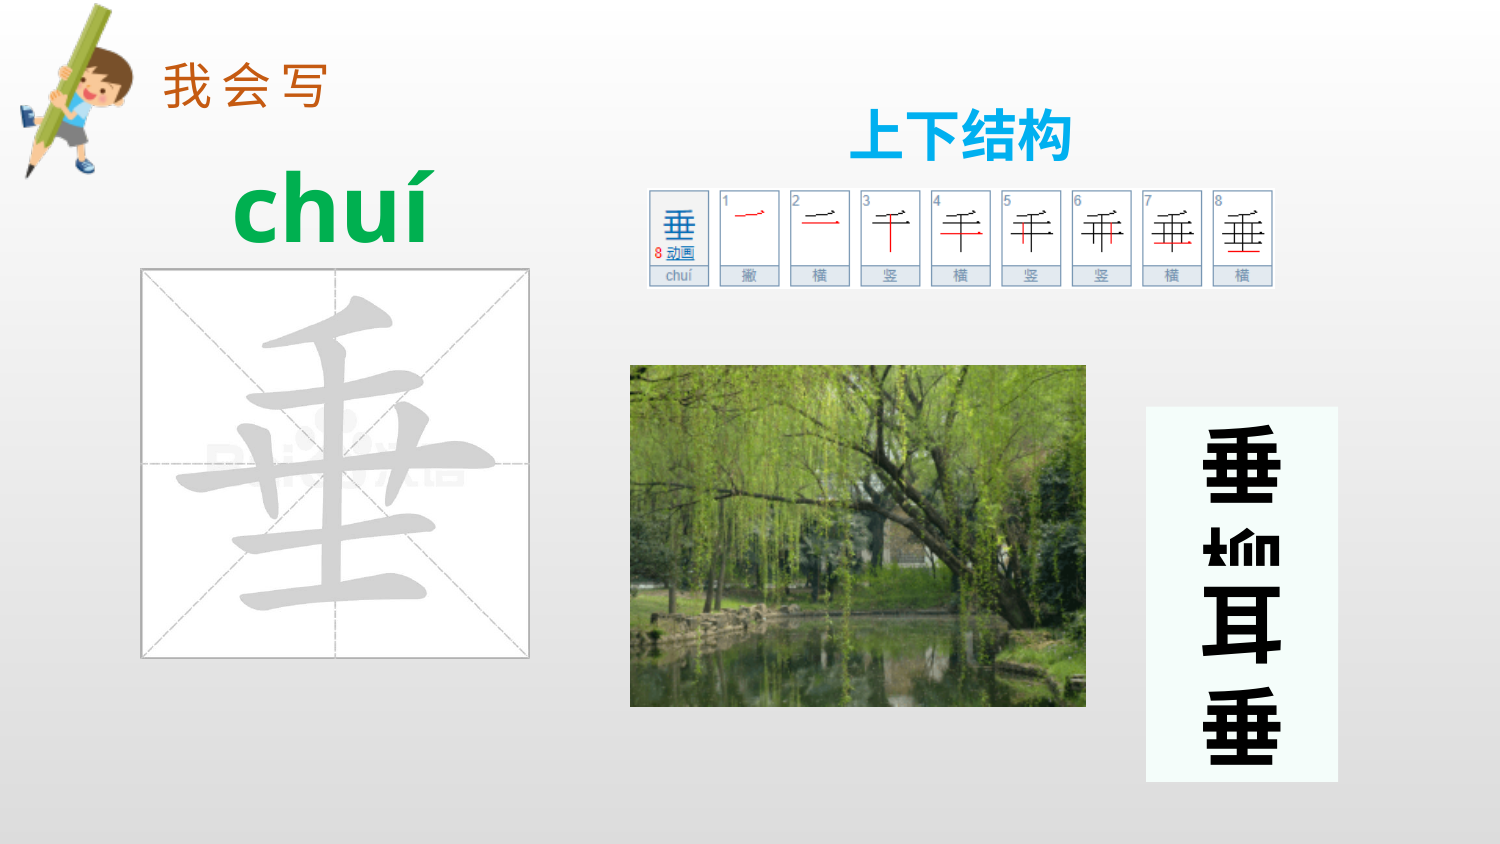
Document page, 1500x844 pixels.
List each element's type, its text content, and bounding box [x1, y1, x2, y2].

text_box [647, 92, 1275, 289]
text_box 垂柳 [1146, 406, 1339, 565]
picture [630, 365, 1086, 707]
text_box 耳垂 [1146, 565, 1339, 782]
picture [140, 268, 530, 659]
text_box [8, 0, 354, 189]
text_box chuí [195, 143, 467, 267]
